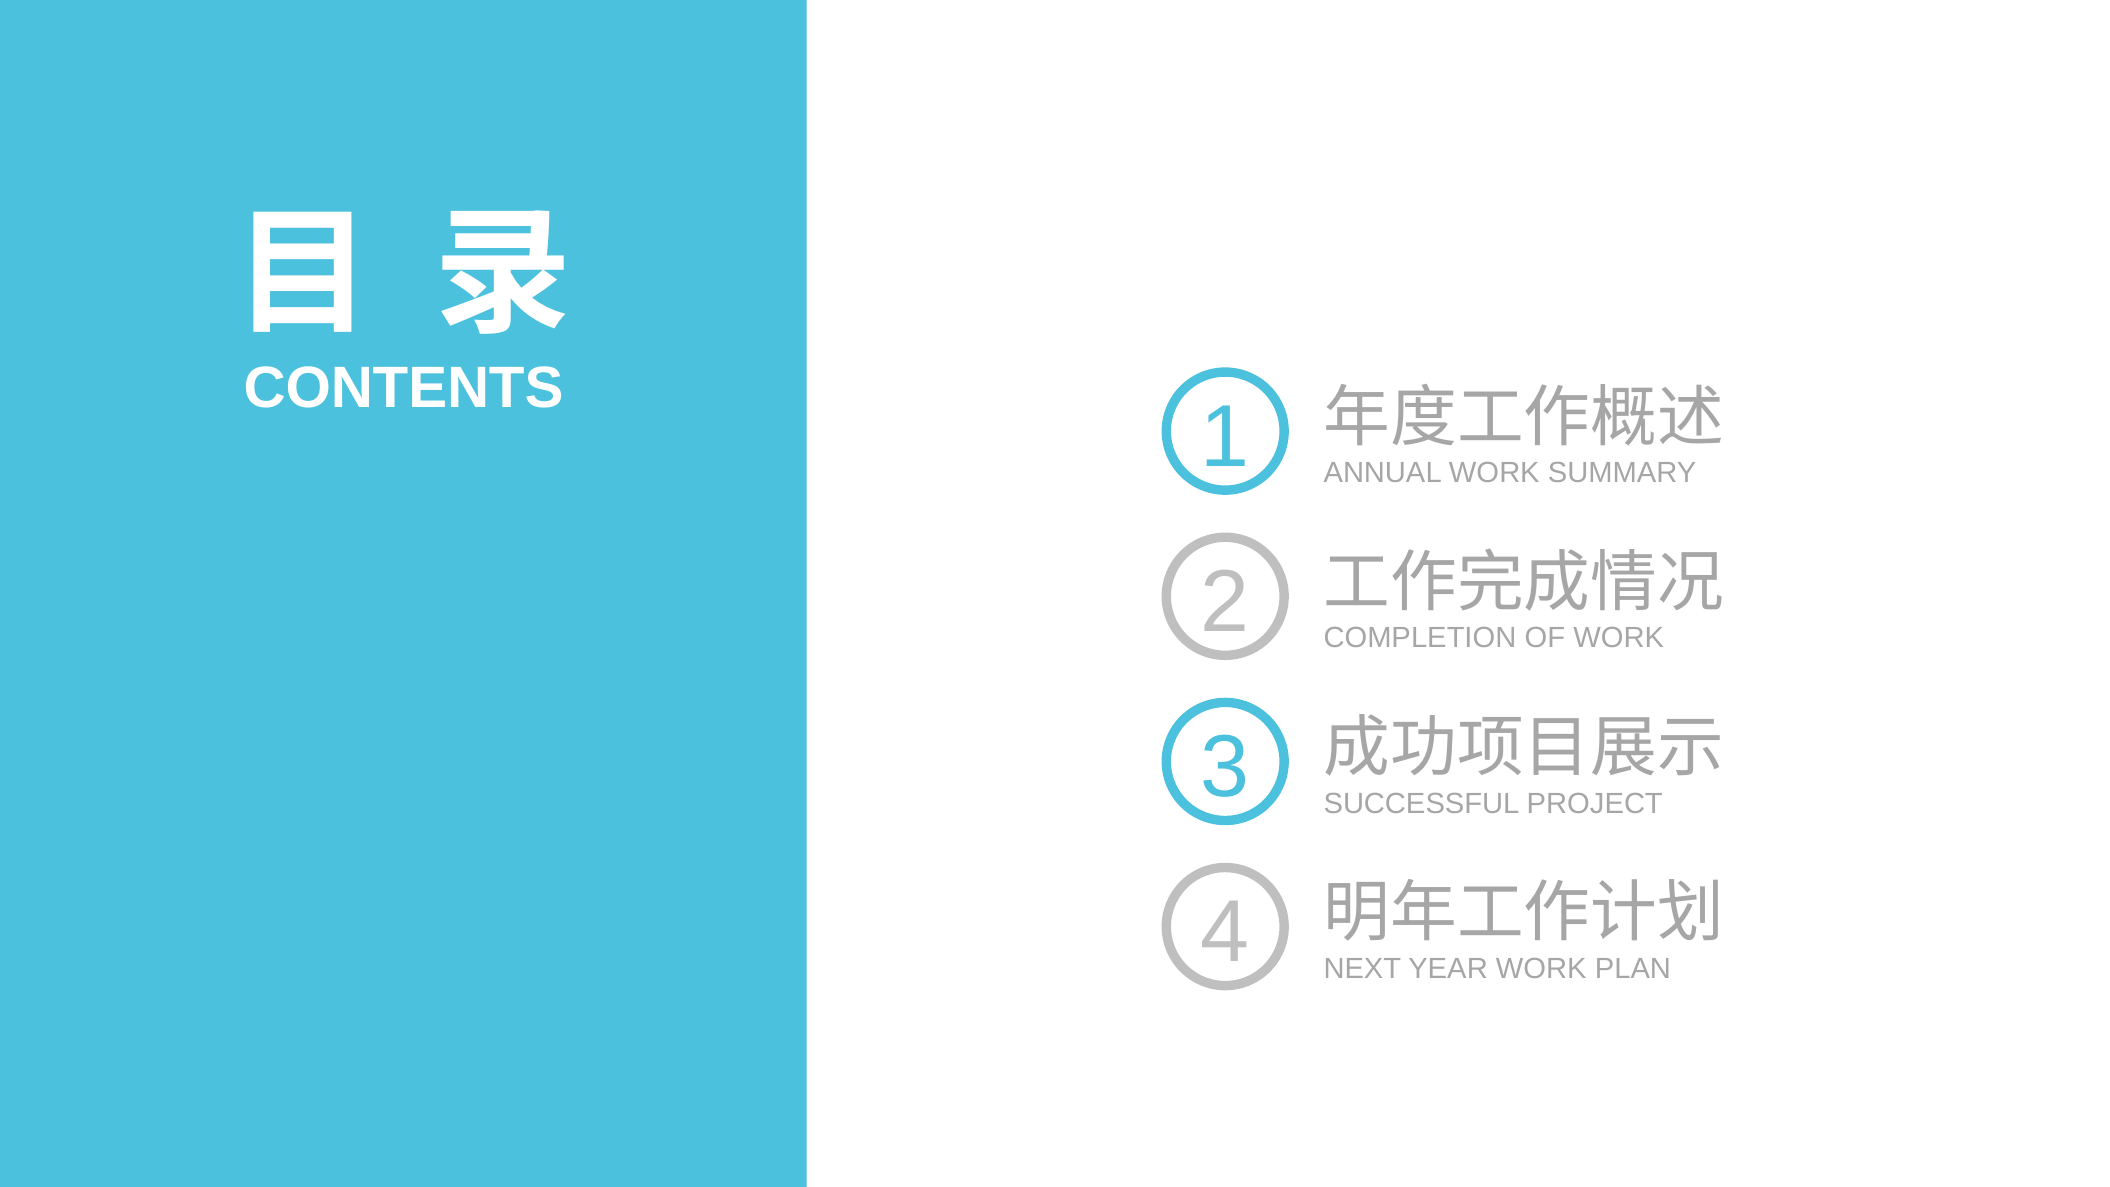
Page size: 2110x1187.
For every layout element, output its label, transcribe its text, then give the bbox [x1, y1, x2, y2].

text_box [0, 0, 808, 1187]
text_box 2 [1166, 537, 1285, 656]
text_box 3 [1166, 702, 1285, 821]
text_box 成功项目展示 SUCCESSFUL PROJECT [1323, 703, 1768, 819]
text_box CONTENTS [206, 349, 601, 420]
text_box 目 录 [204, 183, 603, 349]
text_box 4 [1166, 867, 1285, 986]
text_box 明年工作计划 NEXT YEAR WORK PLAN [1323, 869, 1768, 985]
text_box 年度工作概述 ANNUAL WORK SUMMARY [1323, 373, 1768, 489]
text_box 工作完成情况 COMPLETION OF WORK [1323, 538, 1768, 654]
text_box 1 [1166, 372, 1285, 491]
